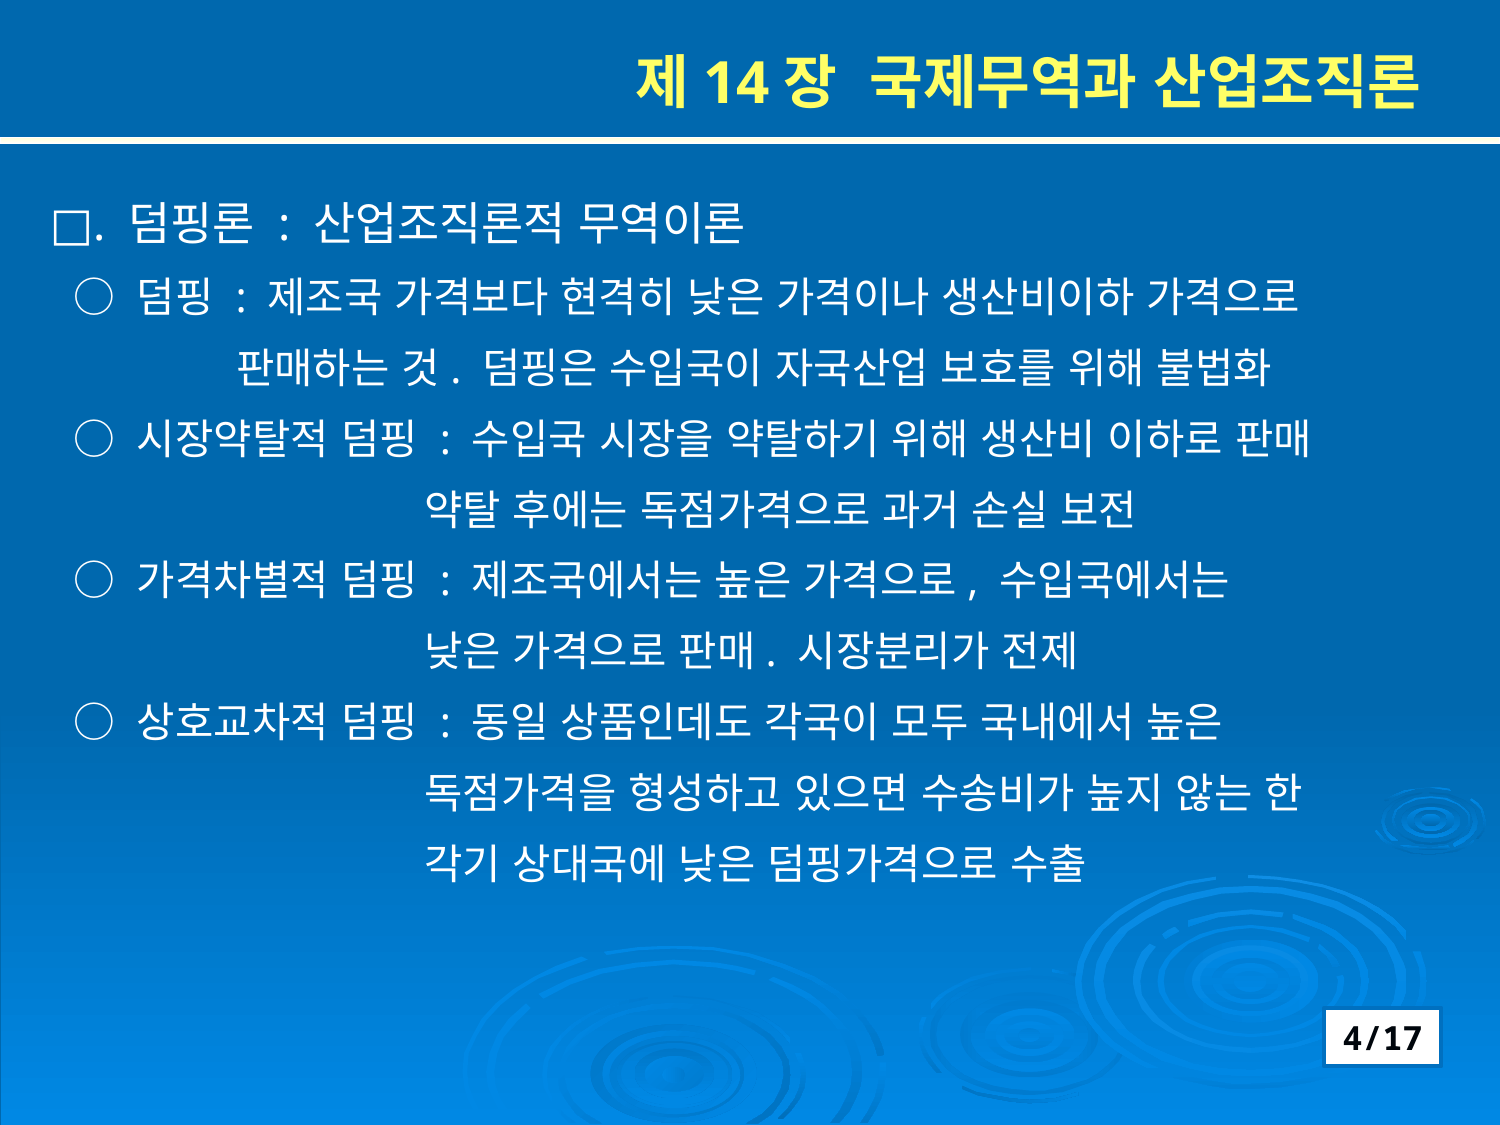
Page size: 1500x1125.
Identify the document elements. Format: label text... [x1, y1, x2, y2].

text_box 4/17 [1322, 1006, 1443, 1068]
text_box [0, 137, 1500, 144]
text_box 제14장 국제무역과 산업조직론 [621, 37, 1477, 123]
text_box □. 덤핑론 : 산업조직론적 무역이론 ○ 덤핑 : 제조국 가격보다 현격히 낮은 가격이나 생산비이하 가격으로 판매하는 것. 덤핑은 수입국이 자국산업 보호를 위해 불법화 ○ 시장약탈적 덤핑 : 수입국 시장을 약탈하기 위해 생산비 이하로 판매 약탈 후에는 독점가격으로 과거 손실 보전 ○ 가격차별적 덤핑 : 제조국에서는 높은 가격으로, 수입국에서는 낮은 가격으로 판매. 시장분리가 전제 ○ 상호교차적 덤핑 : 동일 상품인데도 각국이 모두 국내에서 높은 독점가격을 형성하고 있으면 수송비가 높지 않는 한 각기 상대국에 낮은 덤핑가격으로 수출 [35, 187, 1418, 952]
